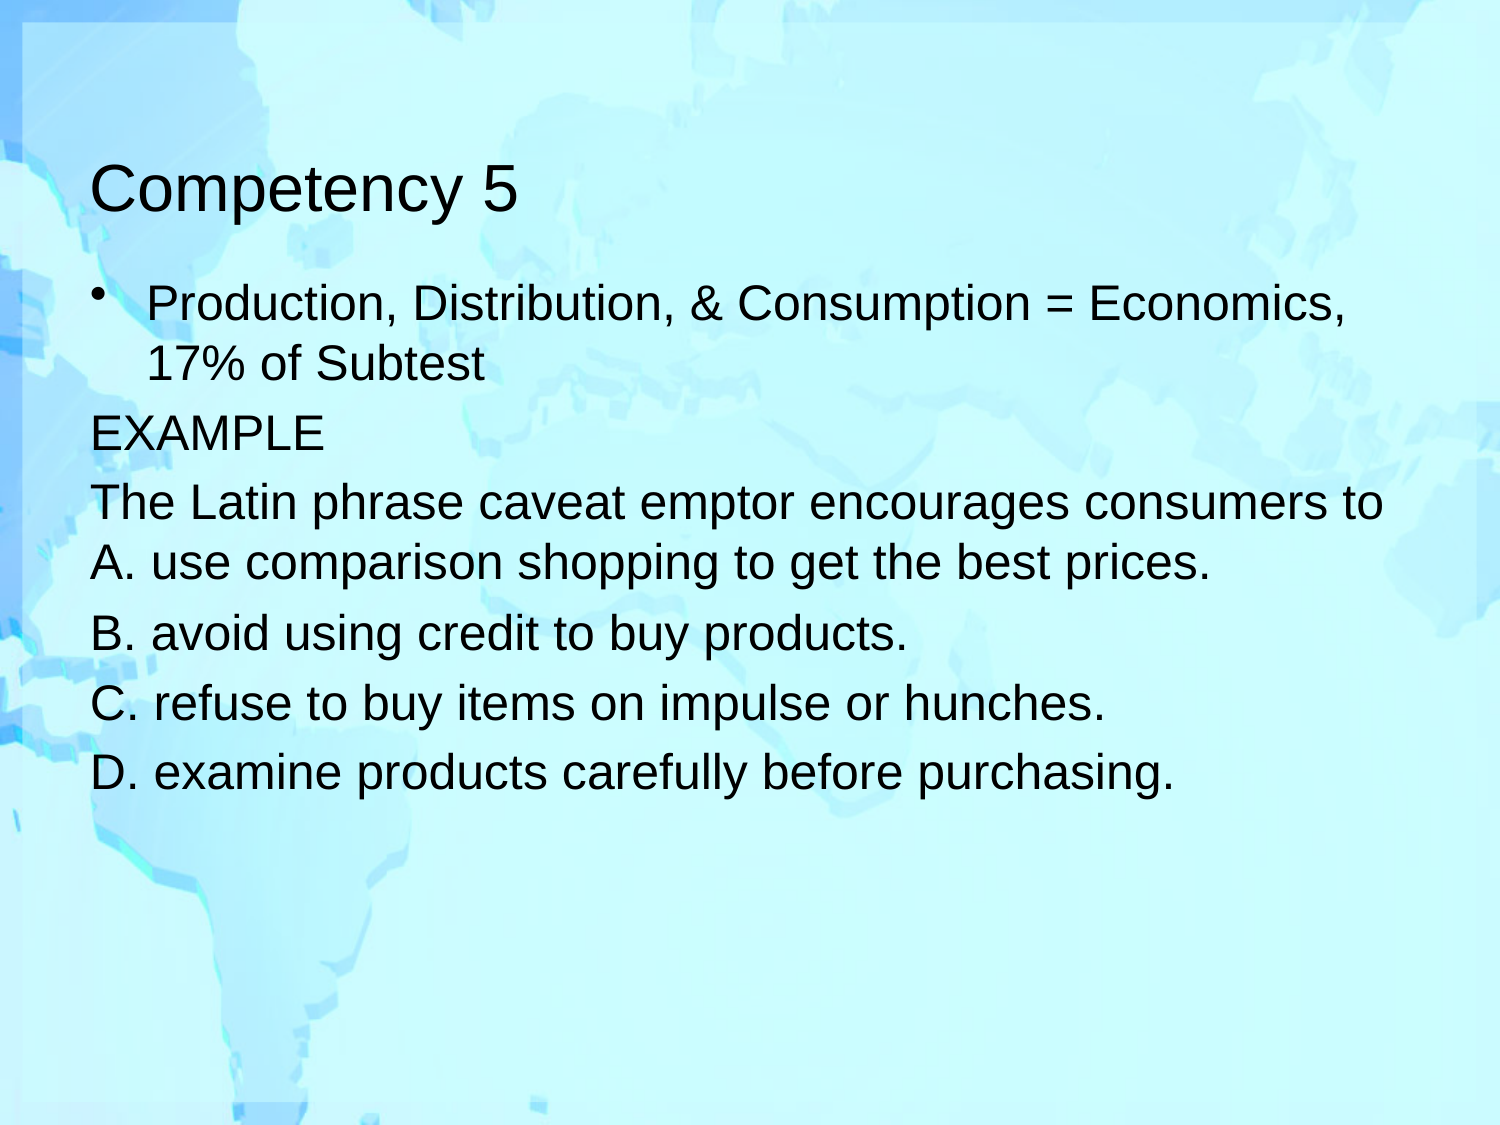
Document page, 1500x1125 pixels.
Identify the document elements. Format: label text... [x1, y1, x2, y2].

picture [0, 0, 1500, 1125]
title Competency 5 [74, 45, 1425, 233]
list Production, Distribution, & Consumption = Economics, 17% of Subtest EXAMPLE The Latin phrase caveat emptor encourages consumers to A. use comparison shopping to get the best prices. B. avoid using credit to buy products. C. refuse to buy items on impulse or hunches. D. examine products carefully before purchasing. [74, 262, 1425, 1005]
